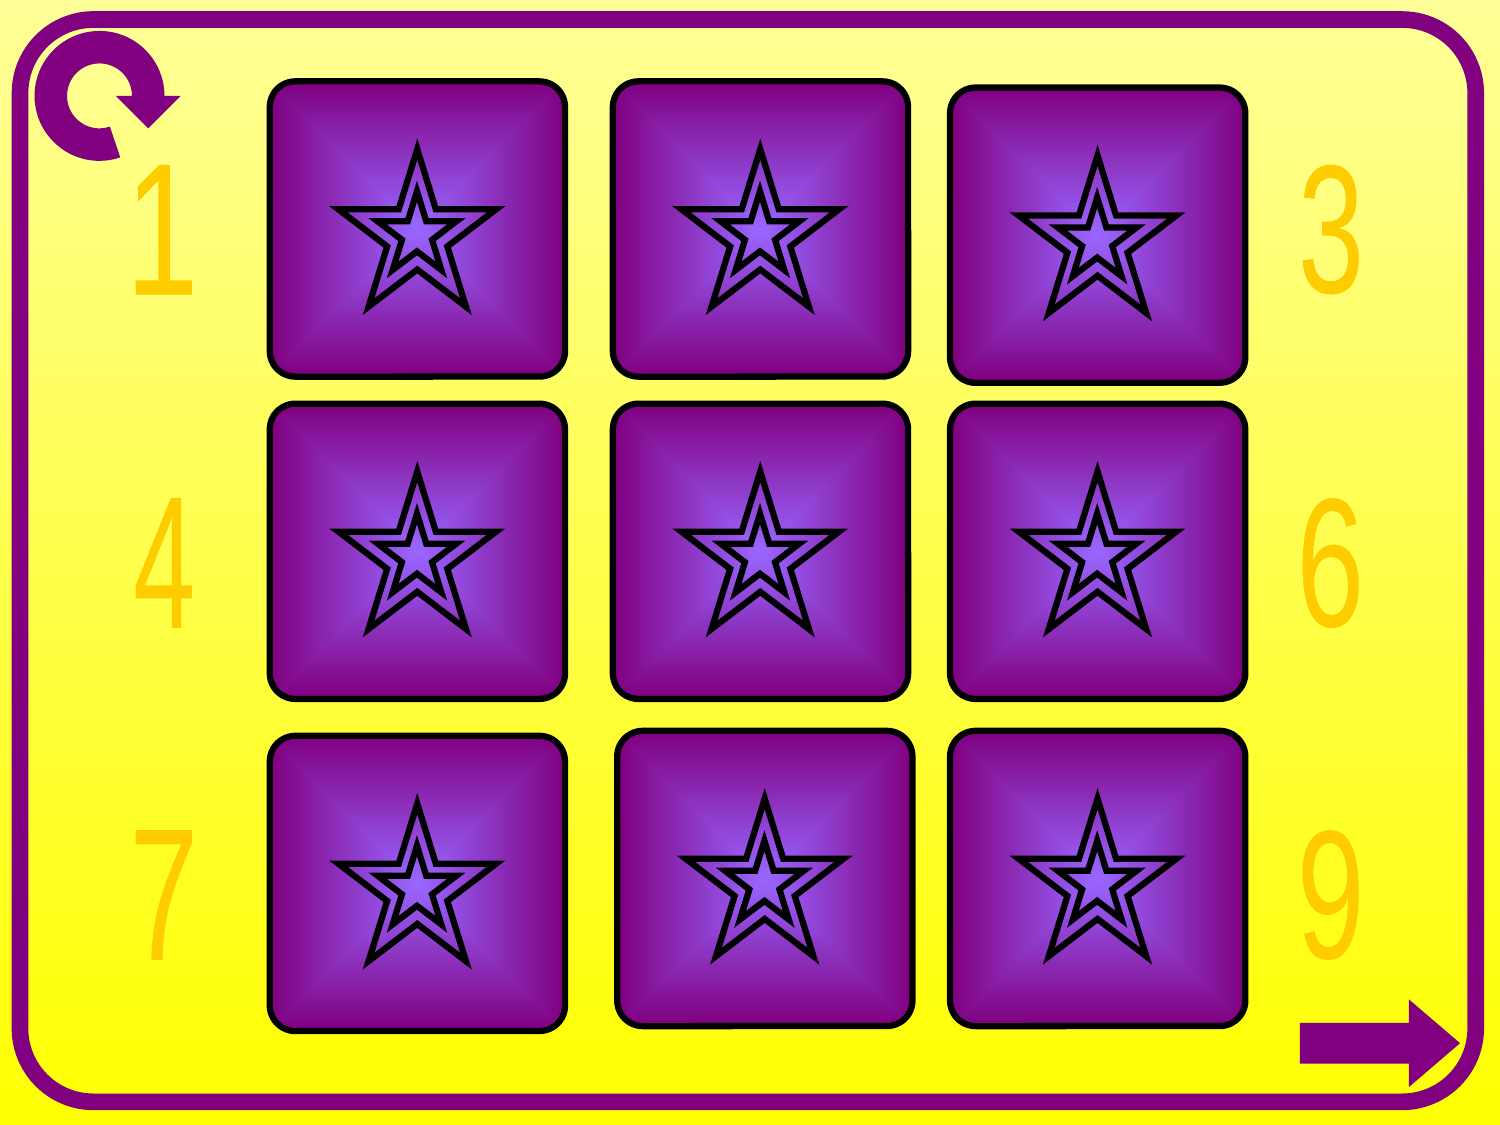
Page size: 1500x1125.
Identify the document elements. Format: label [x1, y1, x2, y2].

text_box [949, 730, 1246, 1027]
text_box [19, 19, 1476, 1102]
text_box [269, 735, 566, 1032]
text_box [949, 403, 1246, 700]
text_box [612, 81, 909, 377]
text_box [612, 403, 909, 700]
text_box [949, 87, 1246, 384]
text_box [0, 169, 1294, 1125]
text_box [184, 0, 1500, 998]
text_box [269, 81, 566, 377]
text_box [0, 0, 184, 162]
text_box [1299, 999, 1500, 1125]
text_box [269, 403, 566, 700]
text_box [616, 730, 913, 1027]
